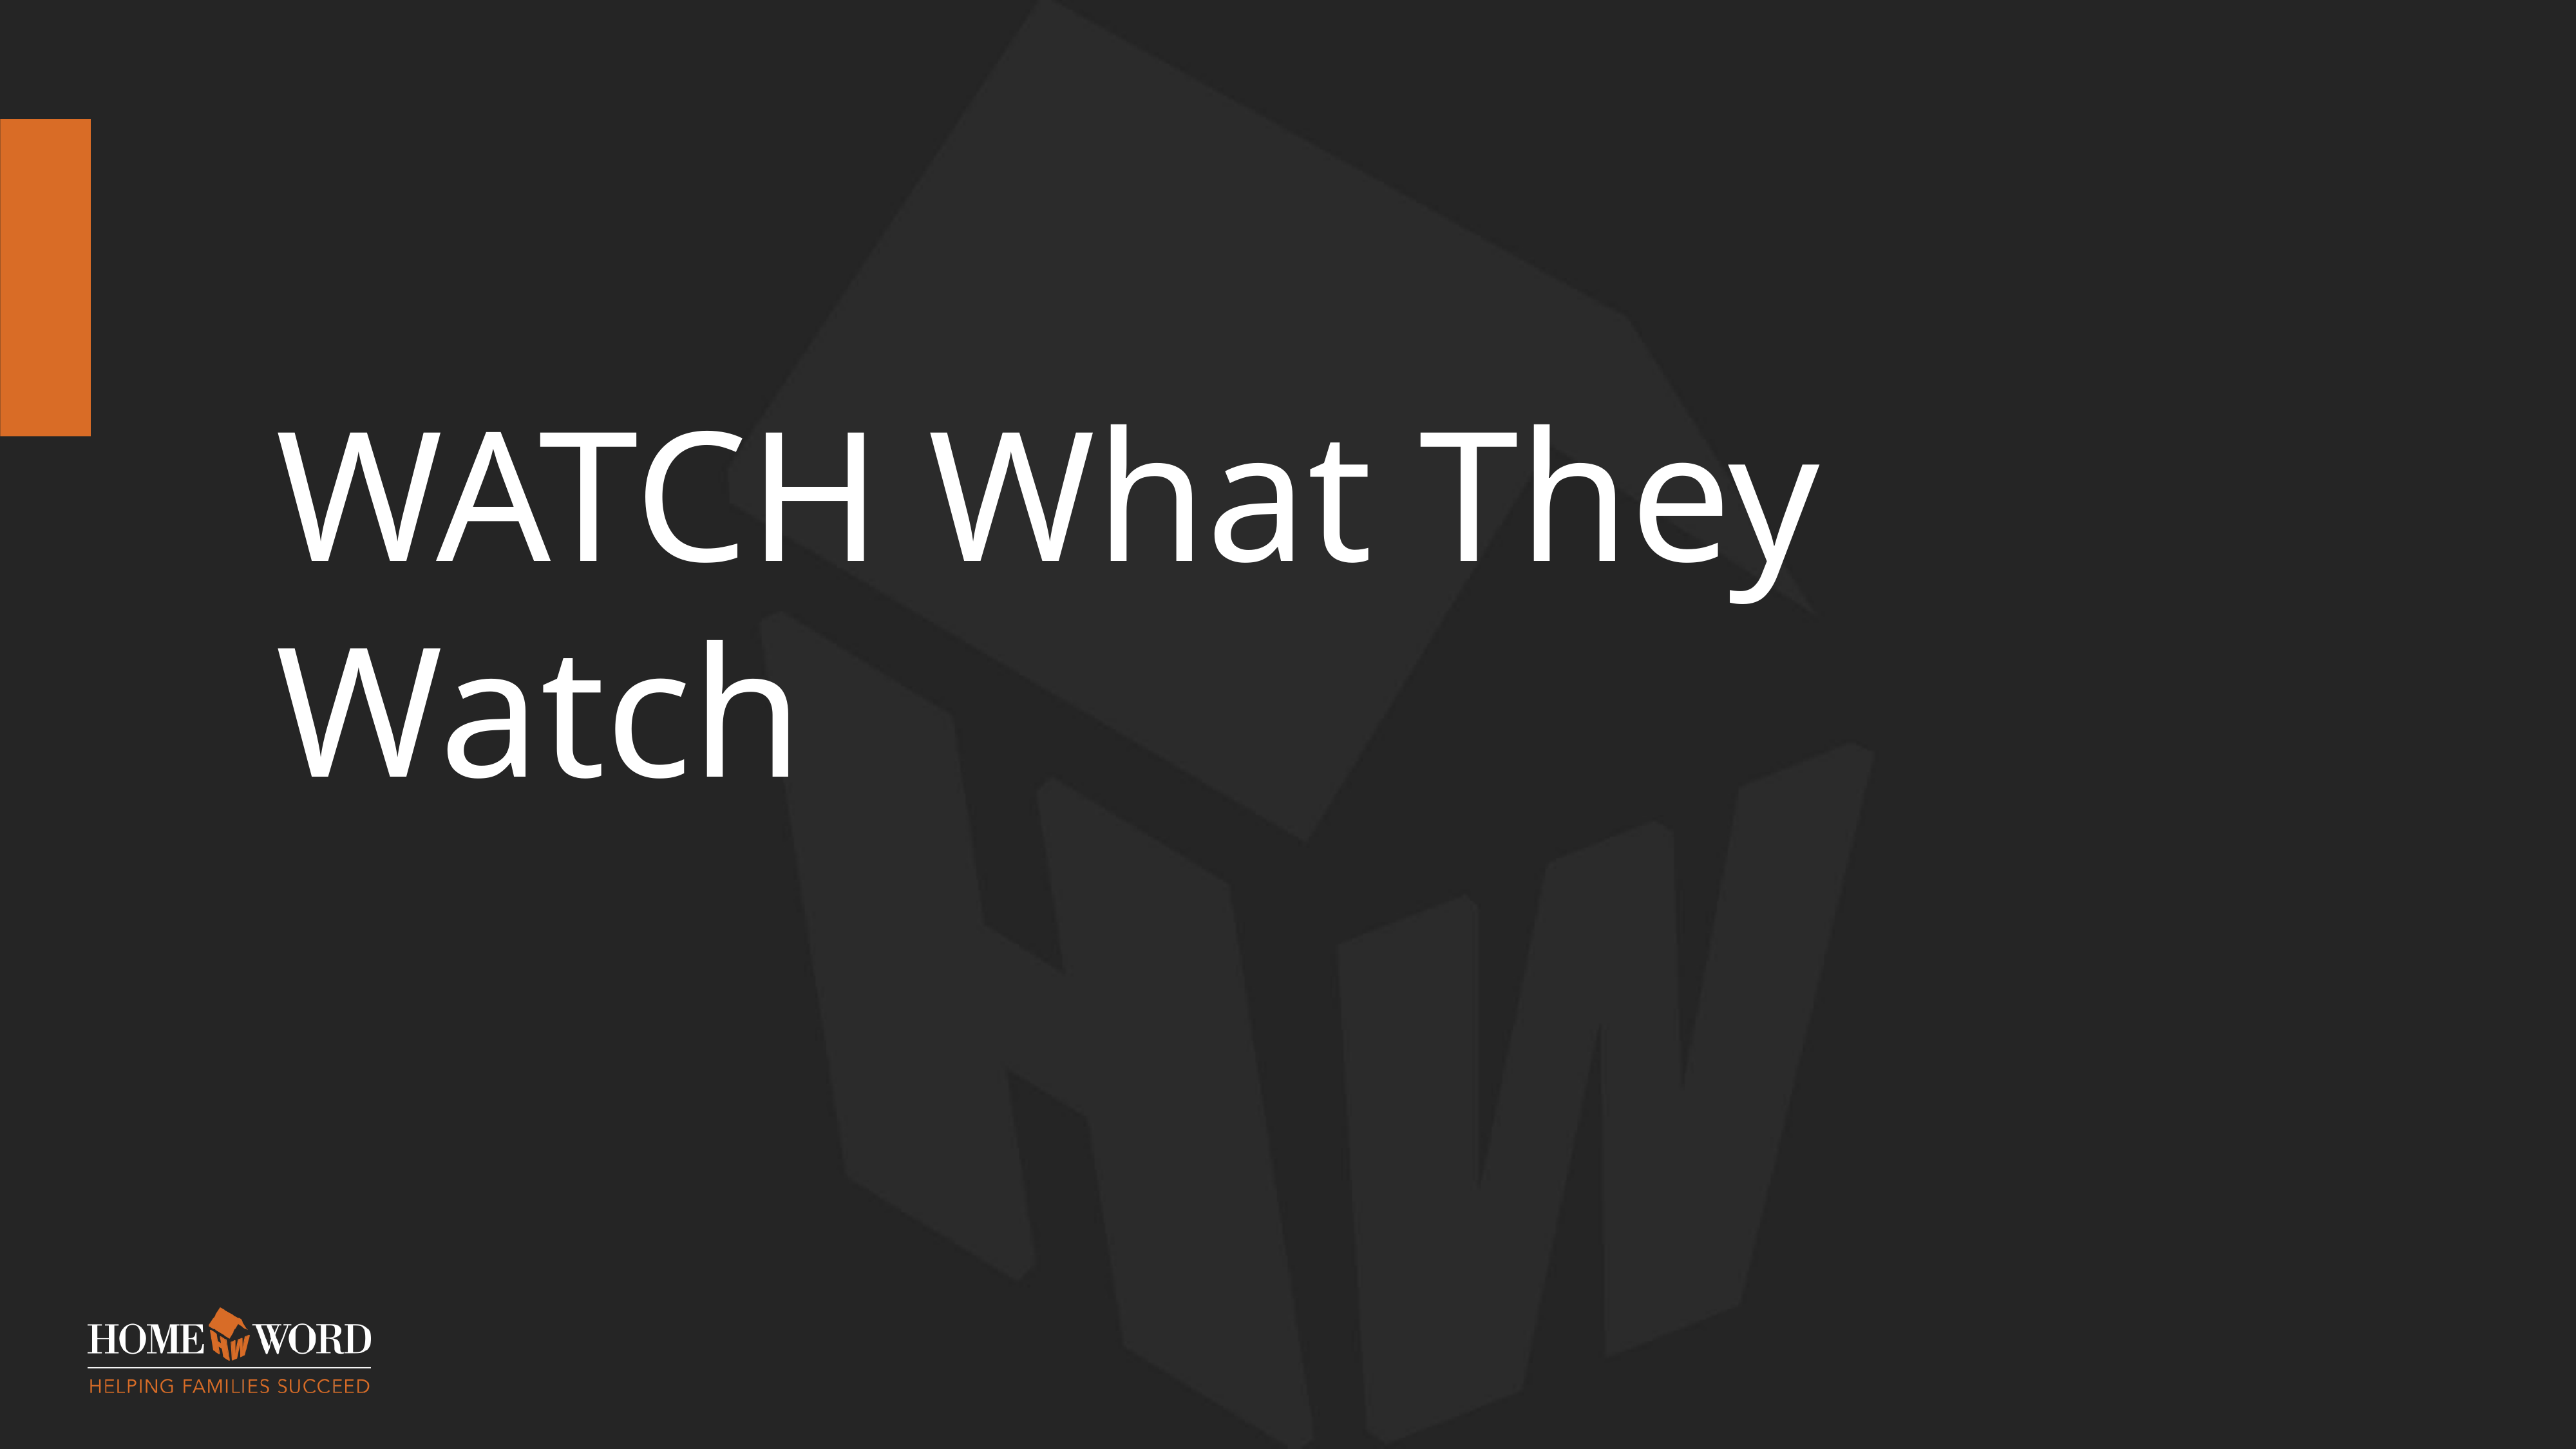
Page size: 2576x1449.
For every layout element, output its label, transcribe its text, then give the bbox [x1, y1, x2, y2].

title WATCH What They Watch [270, 375, 2087, 1074]
picture [0, 0, 2576, 1449]
